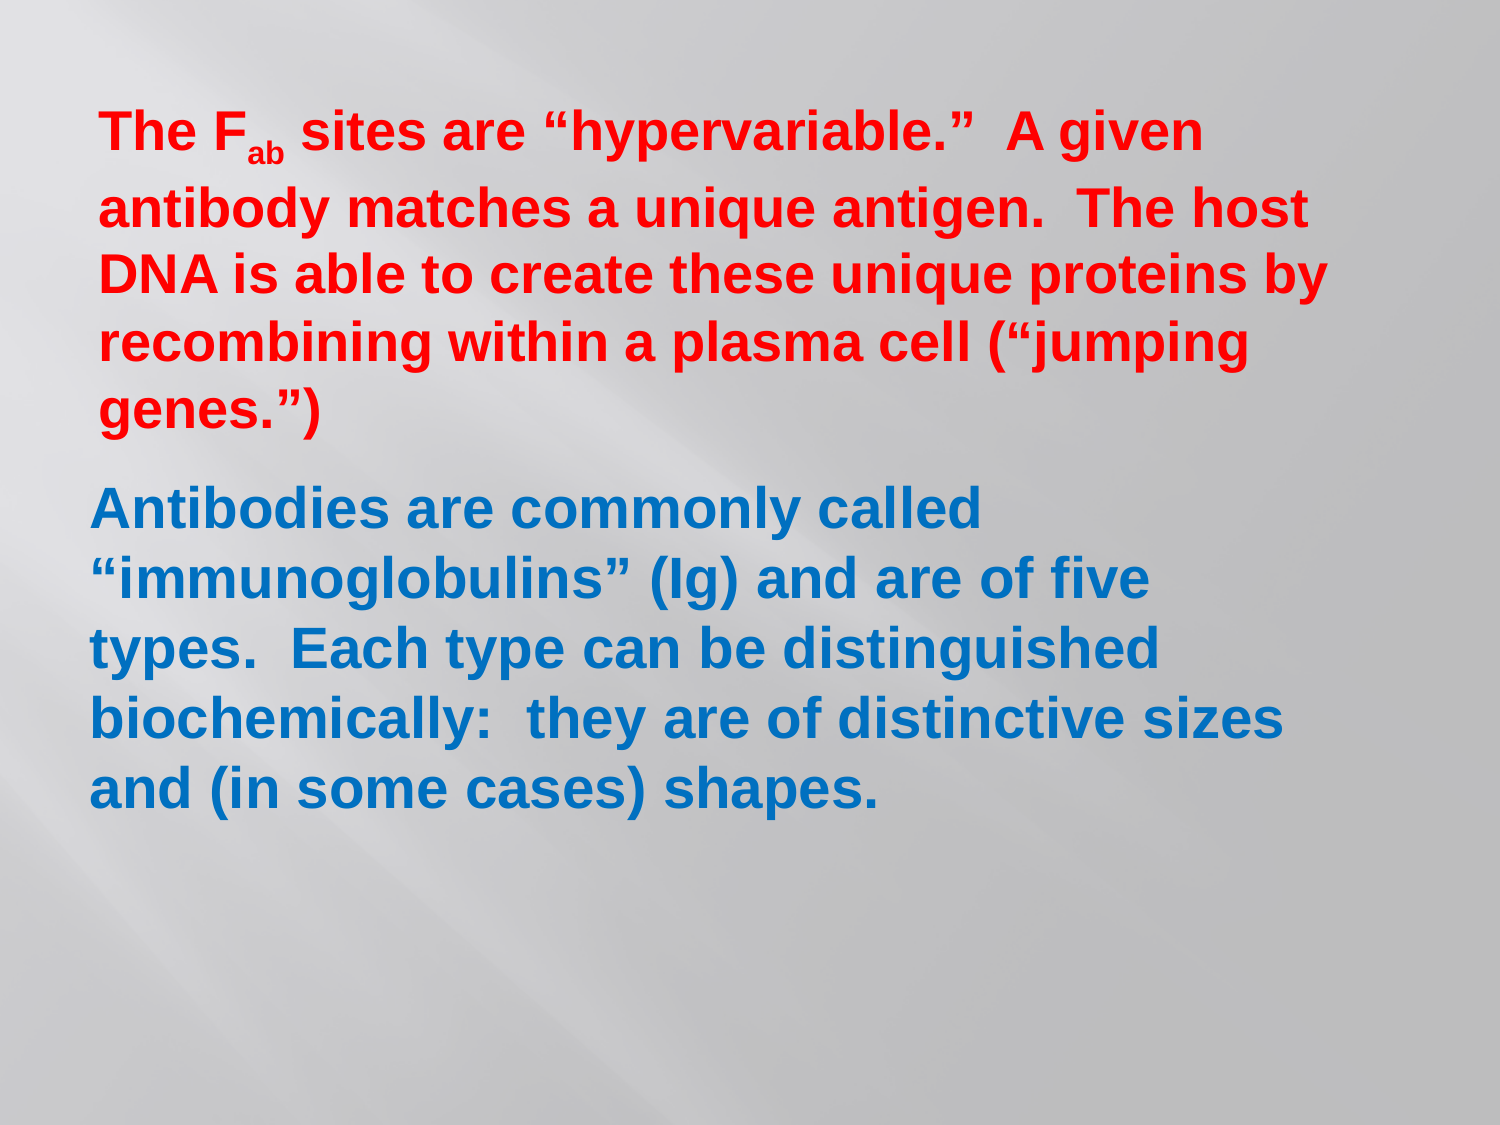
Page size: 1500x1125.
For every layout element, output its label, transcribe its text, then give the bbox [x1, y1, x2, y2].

text_box Antibodies are commonly called “immunoglobulins” (Ig) and are of five types. Each type can be distinguished biochemically: they are of distinctive sizes and (in some cases) shapes. [75, 462, 1313, 828]
list The Fab sites are “hypervariable.” A given antibody matches a unique antigen. The host DNA is able to create these unique proteins by recombining within a plasma cell (“jumping genes.”) [62, 87, 1413, 450]
